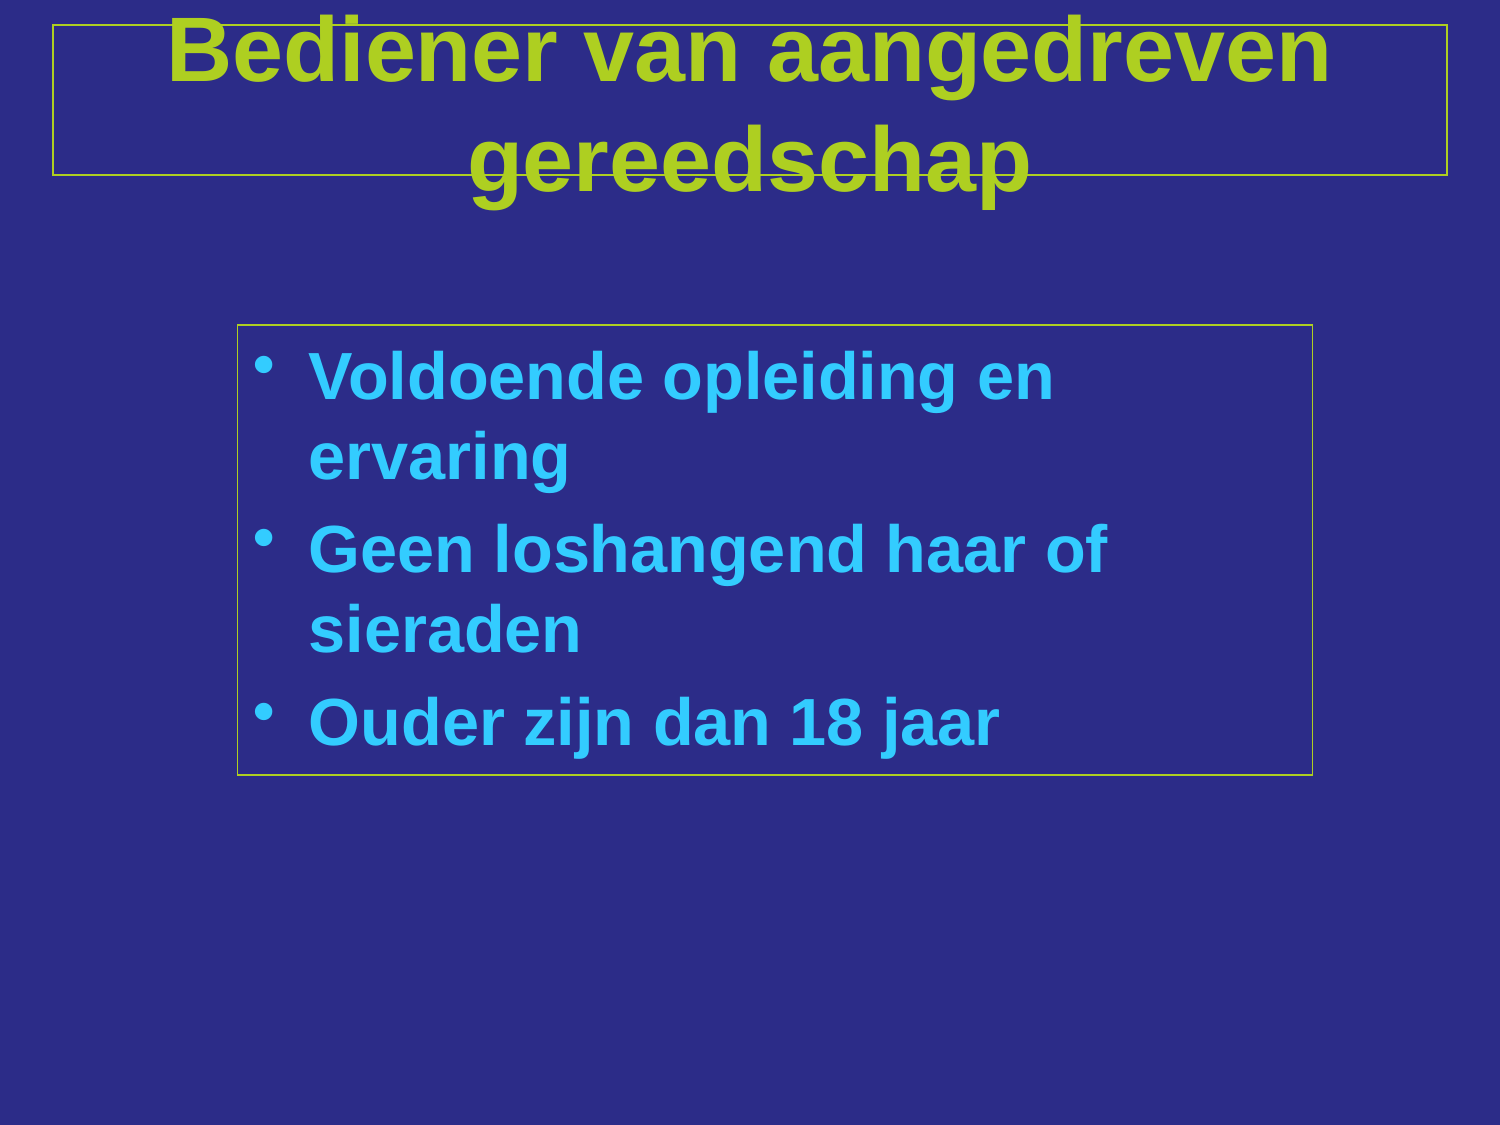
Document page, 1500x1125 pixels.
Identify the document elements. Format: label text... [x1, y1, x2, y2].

title Bediener van aangedreven gereedschap [52, 24, 1448, 176]
list Voldoende opleiding en ervaring Geen loshangend haar of sieraden Ouder zijn dan 18 jaar [237, 324, 1313, 776]
